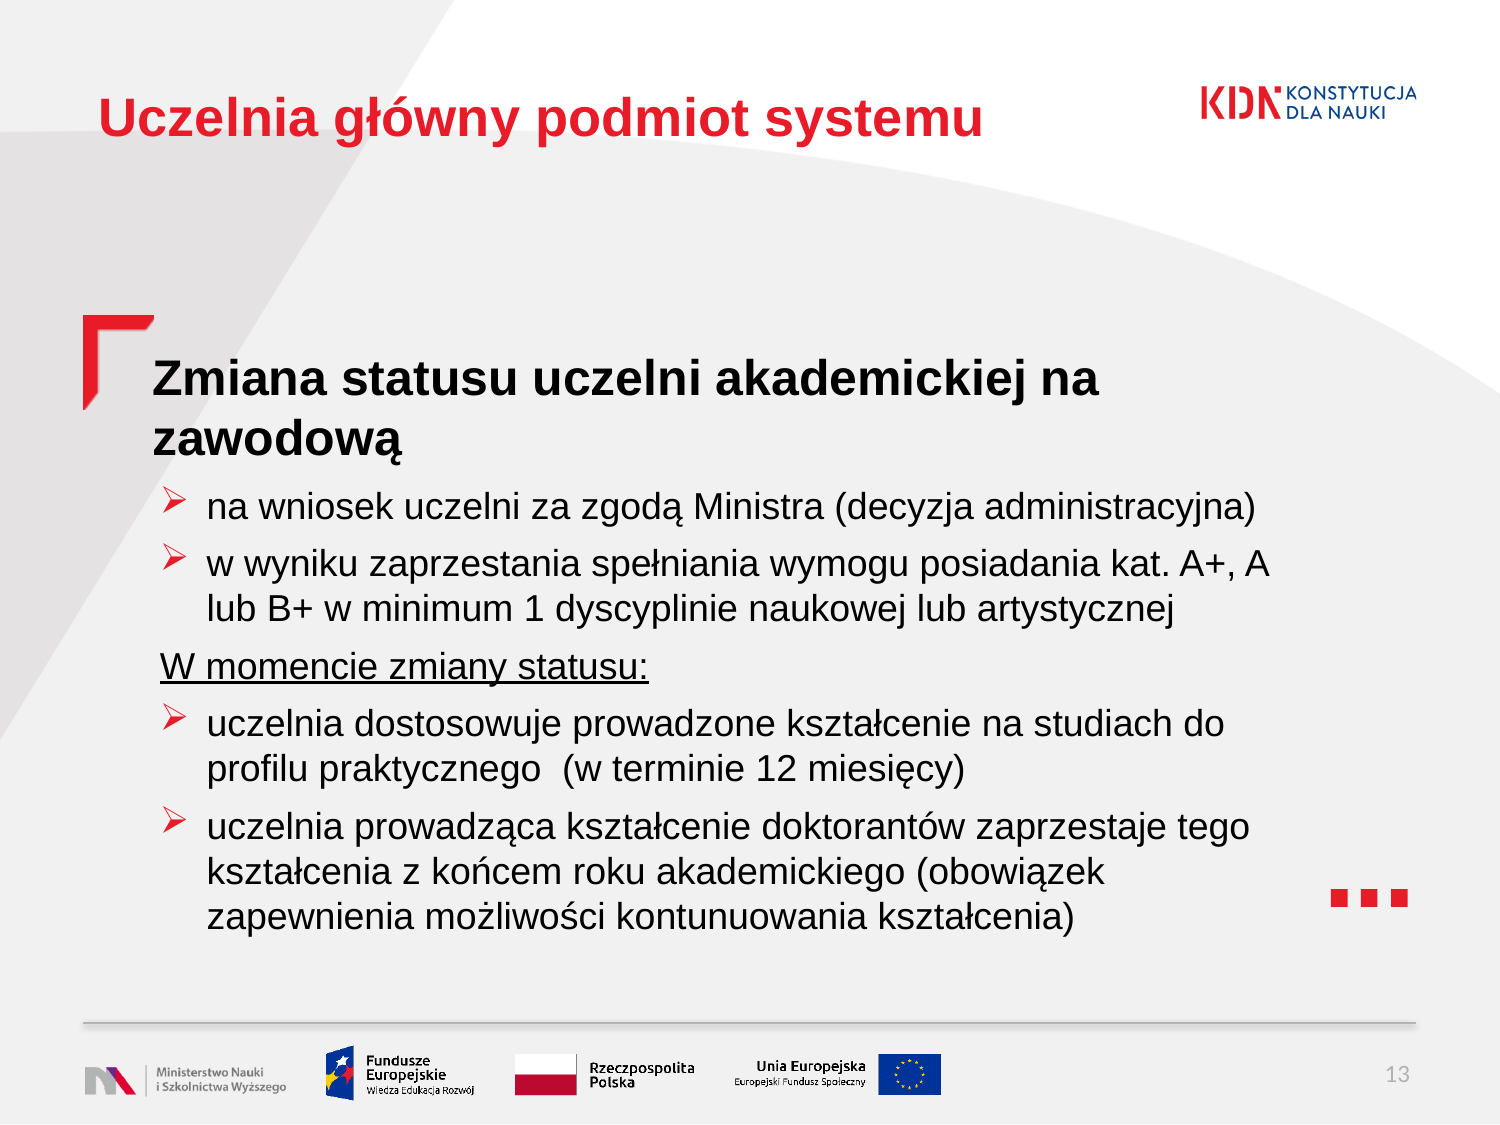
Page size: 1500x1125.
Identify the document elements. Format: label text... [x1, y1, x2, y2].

text_box Zmiana statusu uczelni akademickiej na zawodową [137, 338, 1312, 473]
picture [0, 0, 1500, 1125]
title Uczelnia główny podmiot systemu [83, 74, 1170, 143]
slide_number 13 [1074, 1042, 1425, 1103]
list na wniosek uczelni za zgodą Ministra (decyzja administracyjna) w wyniku zaprzestania spełniania wymogu posiadania kat. A+, A lub B+ w minimum 1 dyscyplinie naukowej lub artystycznej W momencie zmiany statusu: uczelnia dostosowuje prowadzone kształcenie na studiach do profilu praktycznego (w terminie 12 miesięcy) uczelnia prowadząca kształcenie doktorantów zaprzestaje tego kształcenia z końcem roku akademickiego (obowiązek zapewnienia możliwości kontunuowania kształcenia) [144, 474, 1312, 918]
